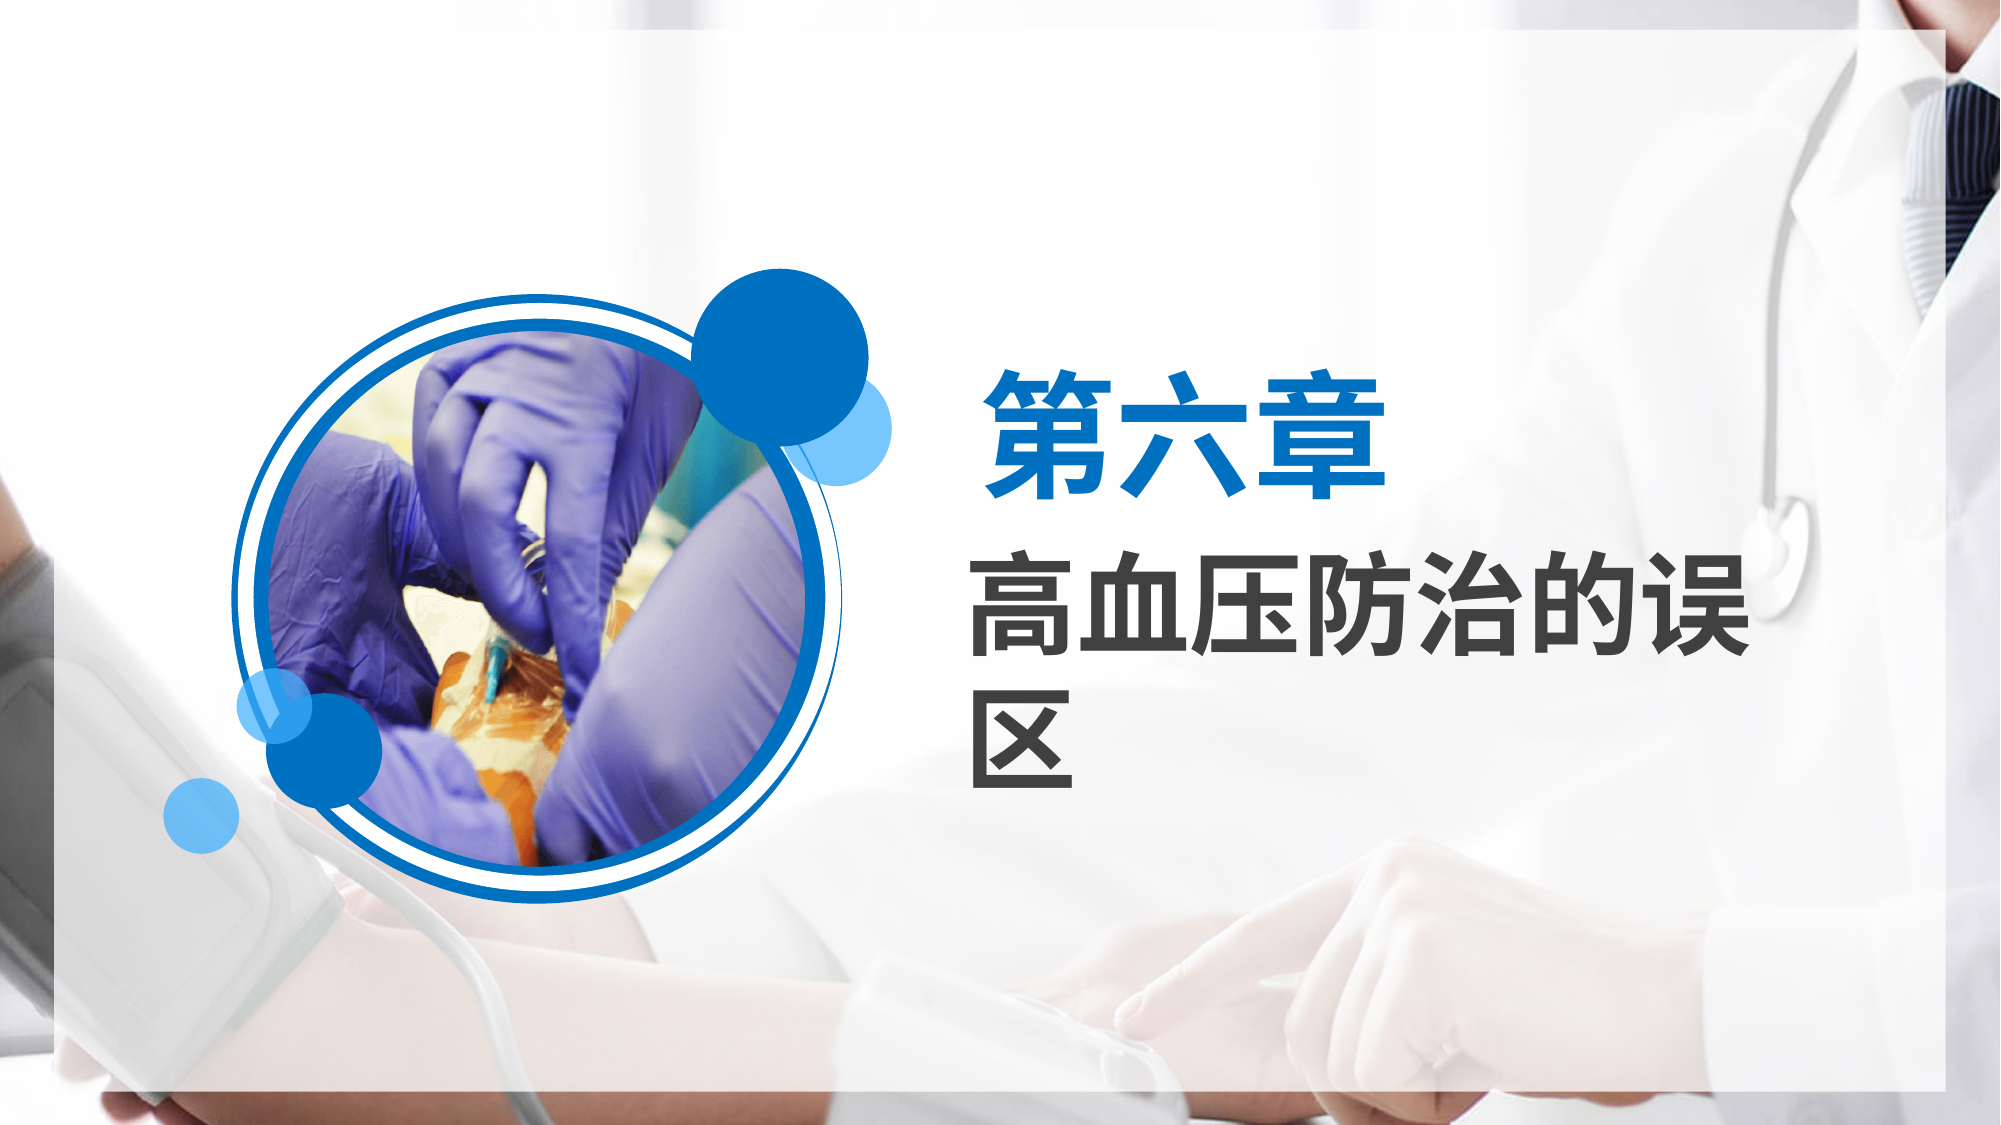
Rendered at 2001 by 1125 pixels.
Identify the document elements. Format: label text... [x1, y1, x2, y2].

text_box [162, 777, 241, 855]
text_box 第六章 [963, 342, 1440, 523]
text_box [703, 267, 870, 430]
text_box 高血压防治的误区 [950, 526, 1820, 811]
text_box [235, 680, 245, 732]
text_box [53, 29, 1947, 1093]
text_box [245, 310, 834, 886]
text_box [834, 379, 893, 488]
picture [0, 0, 2000, 1125]
